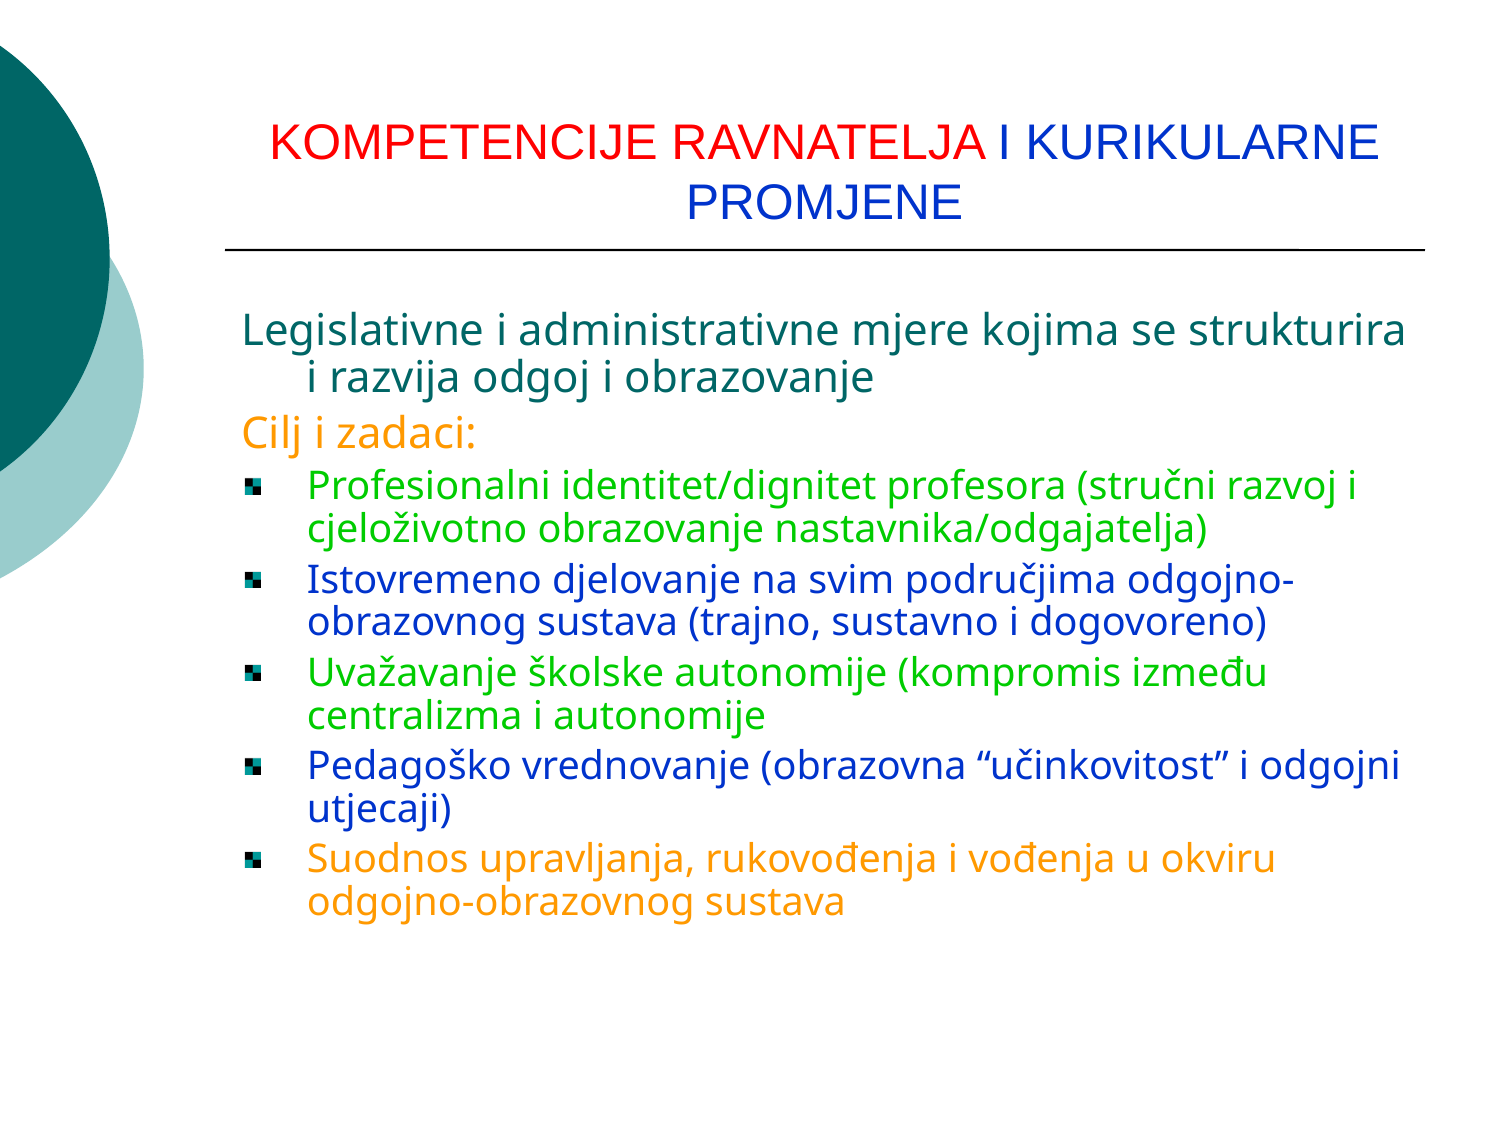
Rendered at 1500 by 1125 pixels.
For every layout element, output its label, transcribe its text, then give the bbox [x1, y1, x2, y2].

picture [241, 474, 261, 495]
title KOMPETENCIJE RAVNATELJA I KURIKULARNE PROMJENE [224, 49, 1425, 238]
list Legislativne i administrativne mjere kojima se strukturira i razvija odgoj i obrazovanje Cilj i zadaci: Profesionalni identitet/dignitet profesora (stručni razvoj i cjeloživotno obrazovanje nastavnika/odgajatelja) Istovremeno djelovanje na svim područjima odgojno-obrazovnog sustava (trajno, sustavno i dogovoreno) Uvažavanje školske autonomije (kompromis između centralizma i autonomije Pedagoško vrednovanje (obrazovna “učinkovitost” i odgojni utjecaji) Suodnos upravljanja, rukovođenja i vođenja u okviru odgojno-obrazovnog sustava [226, 299, 1425, 970]
picture [241, 661, 261, 681]
picture [241, 754, 261, 775]
picture [241, 848, 261, 868]
picture [241, 568, 261, 588]
